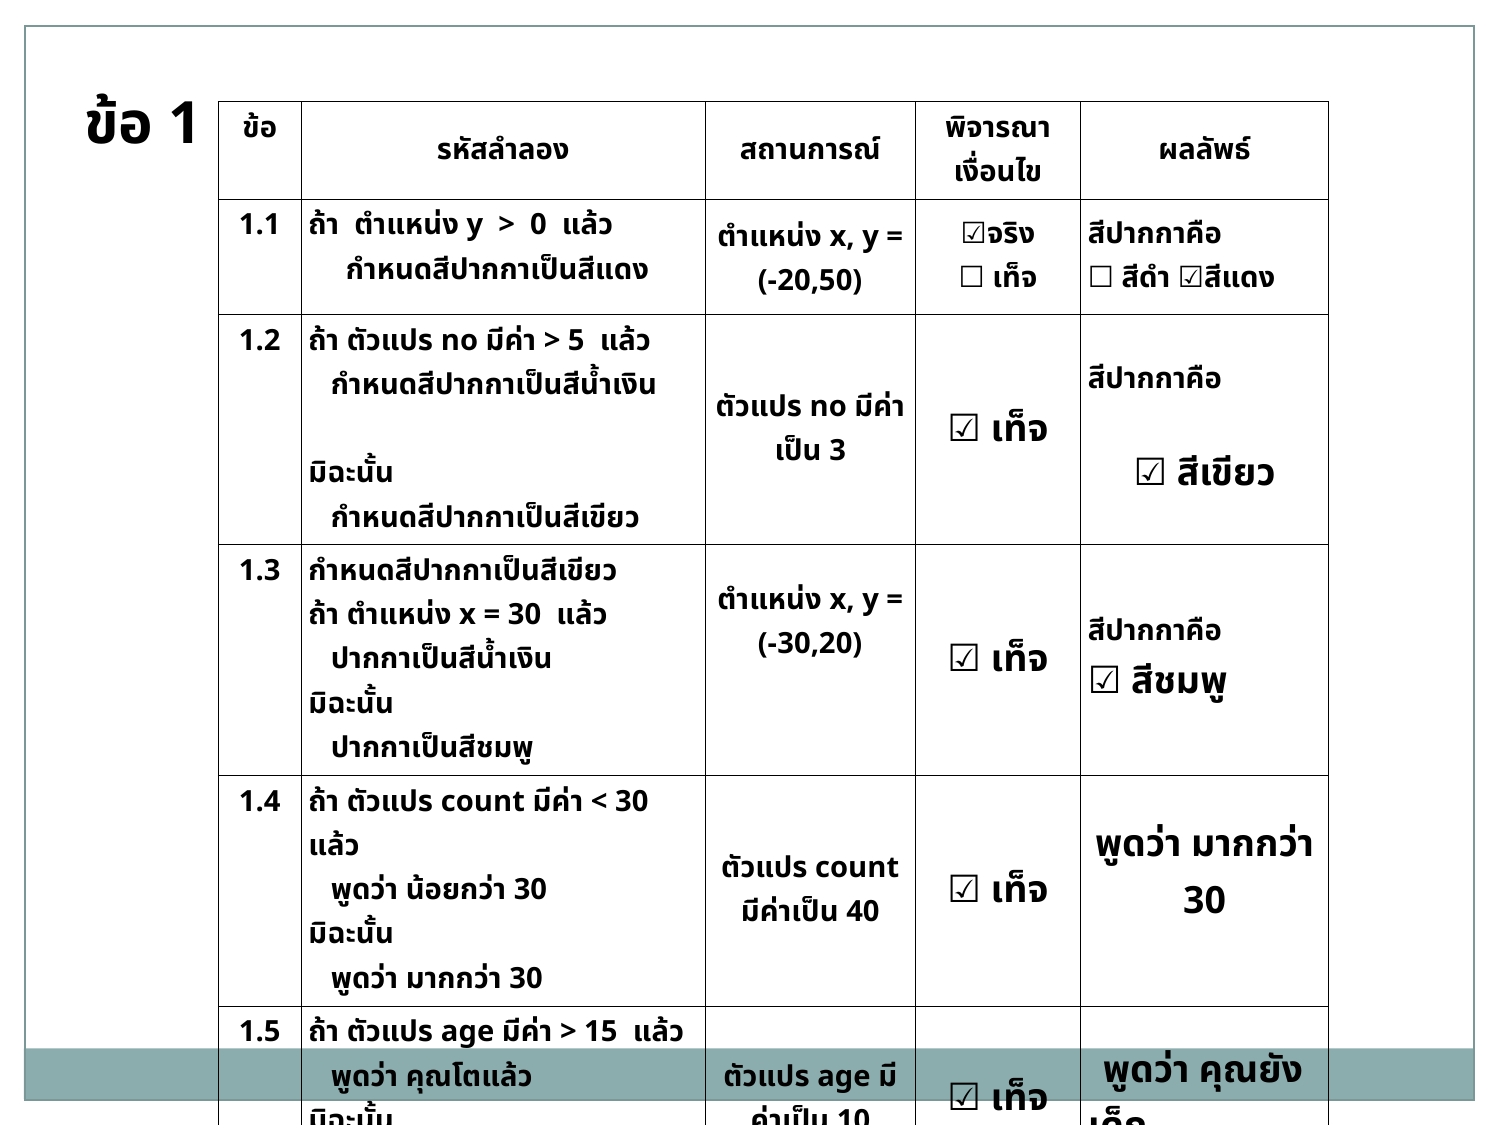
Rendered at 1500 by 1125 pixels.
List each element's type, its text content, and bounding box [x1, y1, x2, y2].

table_cell 1.2 [219, 315, 301, 544]
table_cell พูดว่า มากกว่า 30 [1081, 776, 1328, 1006]
table_cell สีปากกาคือ ☑ สีชมพู [1081, 545, 1328, 775]
table_cell ☑ เท็จ [916, 776, 1080, 1006]
table_header รหัสลำลอง [302, 102, 705, 199]
table_cell ☑ เท็จ [916, 315, 1080, 544]
table_cell ถ้า ตำแหน่ง y > 0 แล้ว กำหนดสีปากกาเป็นสีแดง [302, 200, 705, 314]
table_cell ตัวแปร no มีค่าเป็น 3 [706, 315, 915, 544]
table_cell กำหนดสีปากกาเป็นสีเขียว ถ้า ตำแหน่ง x = 30 แล้ว ปากกาเป็นสีน้ำเงิน มิฉะนั้น ปากกาเป็นสีชมพู [302, 545, 705, 775]
table_header สถานการณ์ [706, 102, 915, 199]
text_box ข้อ 1 [69, 78, 217, 163]
table_cell ตัวแปร count มีค่าเป็น 40 [706, 776, 915, 1006]
table_cell ☑ เท็จ [916, 1007, 1080, 1125]
table_cell ☑ เท็จ [916, 545, 1080, 775]
table_cell 1.5 [219, 1007, 301, 1125]
table_header ผลลัพธ์ [1081, 102, 1328, 199]
table_cell ถ้า ตัวแปร count มีค่า < 30 แล้ว พูดว่า น้อยกว่า 30 มิฉะนั้น พูดว่า มากกว่า 30 [302, 776, 705, 1006]
table_cell ตำแหน่ง x, y = (-20,50) [706, 200, 915, 314]
table_cell ถ้า ตัวแปร no มีค่า > 5 แล้ว กำหนดสีปากกาเป็นสีน้ำเงิน มิฉะนั้น กำหนดสีปากกาเป็นสีเขียว [302, 315, 705, 544]
table_cell สีปากกาคือ ☑ สีเขียว [1081, 315, 1328, 544]
table_cell สีปากกาคือ ☐ สีดำ ☑สีแดง [1081, 200, 1328, 314]
table_cell ถ้า ตัวแปร age มีค่า > 15 แล้ว พูดว่า คุณโตแล้ว มิฉะนั้น พูดว่า คุณยังเด็ก [302, 1007, 705, 1125]
table_cell 1.4 [219, 776, 301, 1006]
table_cell ☑จริง ☐ เท็จ [916, 200, 1080, 314]
table_cell 1.3 [219, 545, 301, 775]
table_cell ตัวแปร age มีค่าเป็น 10 [706, 1007, 915, 1125]
table_header พิจารณาเงื่อนไข [916, 102, 1080, 199]
table_cell พูดว่า คุณยังเด็ก [1081, 1007, 1328, 1125]
table_cell 1.1 [219, 200, 301, 314]
table_cell ตำแหน่ง x, y = (-30,20) [706, 545, 915, 775]
table_header ข้อ [219, 102, 301, 199]
